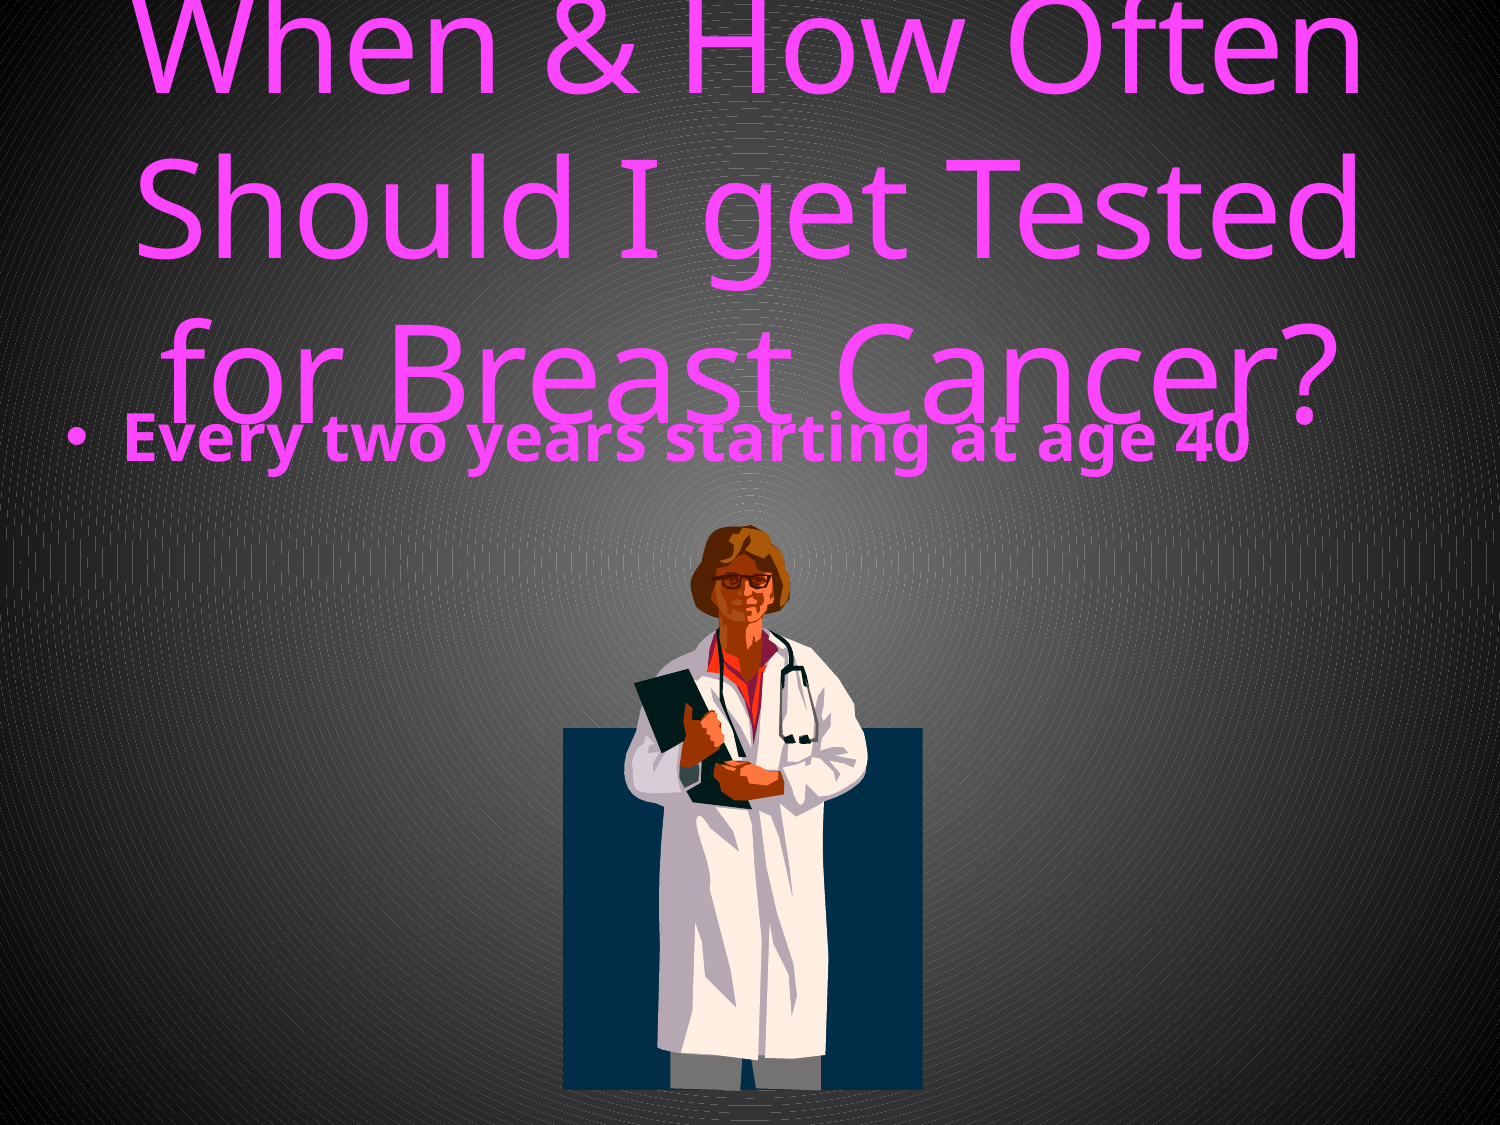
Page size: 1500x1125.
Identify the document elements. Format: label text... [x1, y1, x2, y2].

picture [562, 524, 923, 1091]
list Every two years starting at age 40 [50, 387, 1400, 705]
title When & How Often Should I get Tested for Breast Cancer? [75, 45, 1425, 363]
